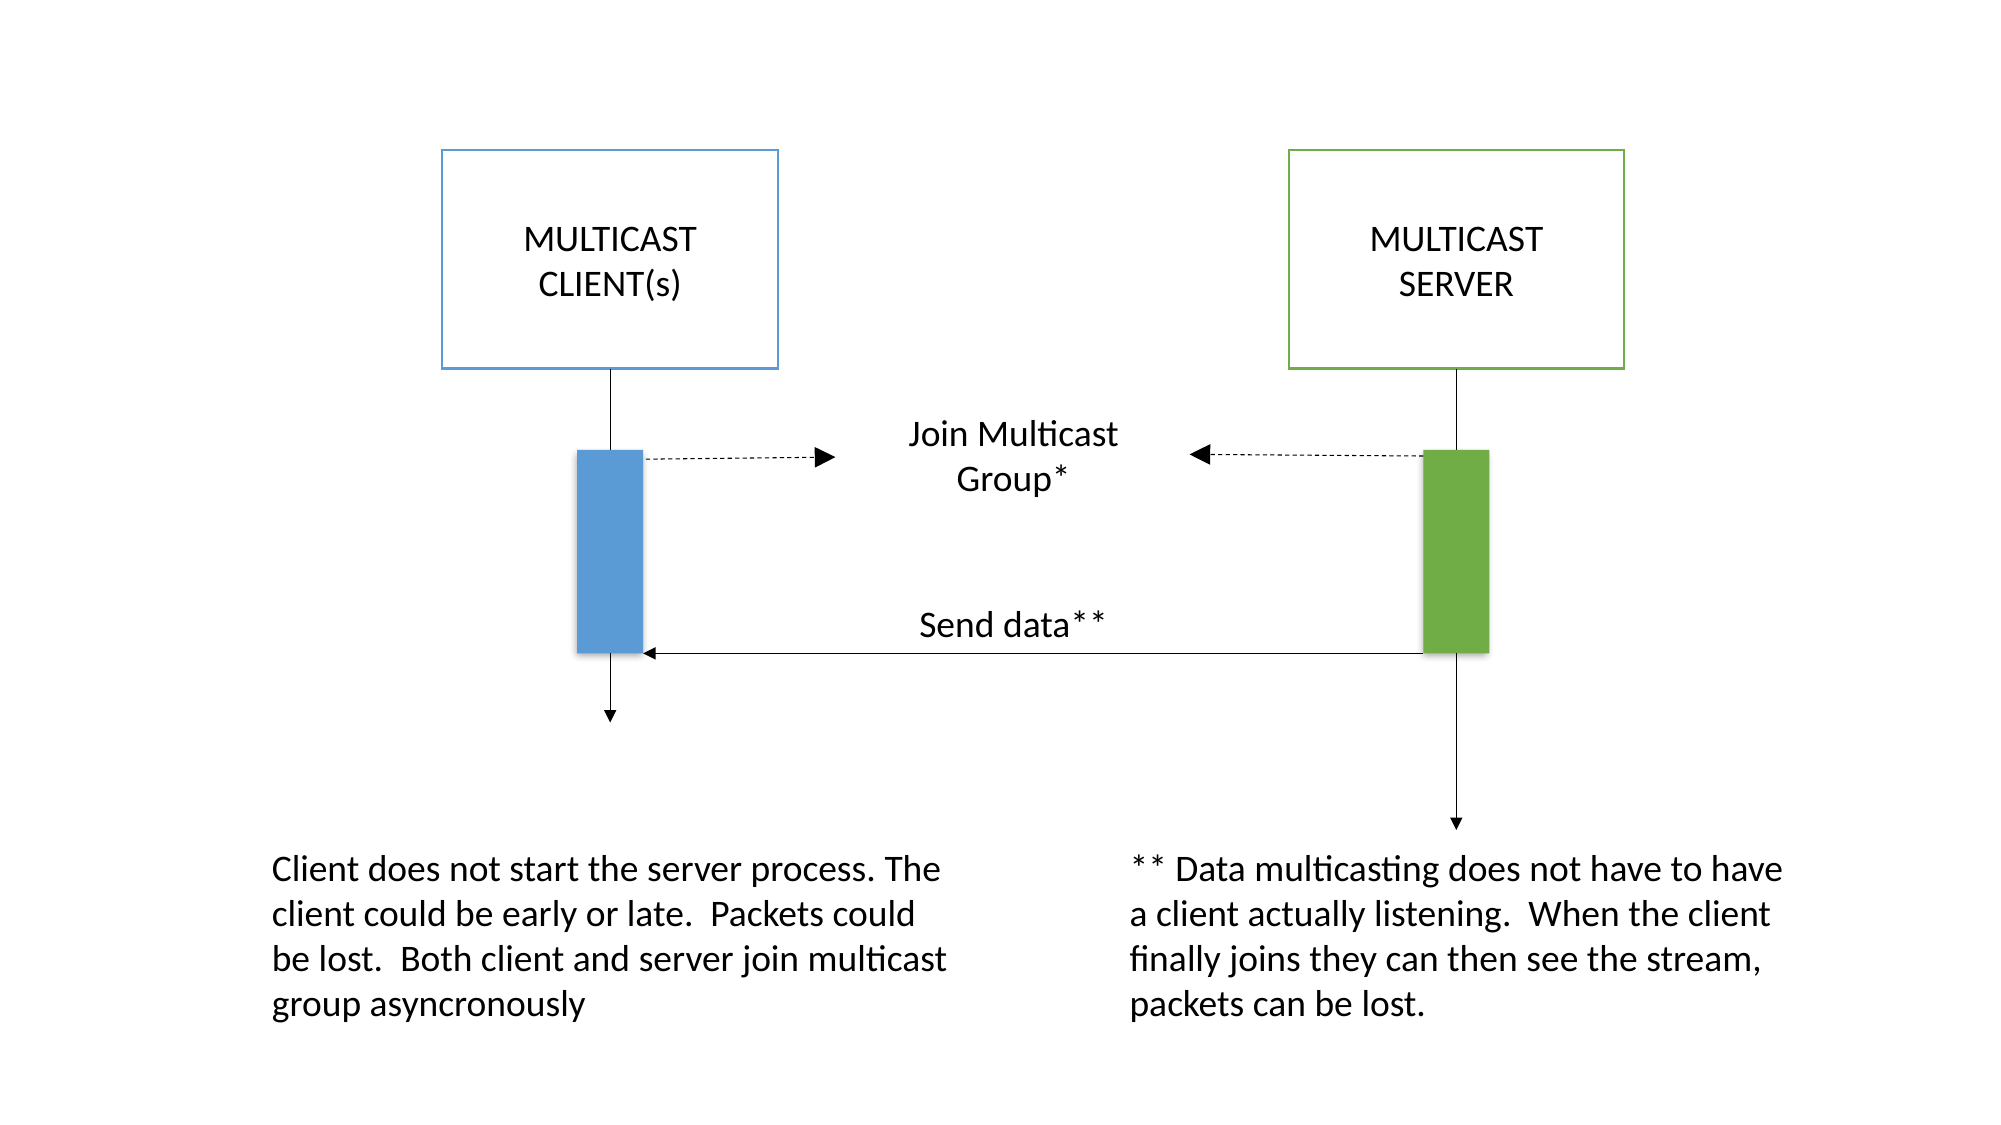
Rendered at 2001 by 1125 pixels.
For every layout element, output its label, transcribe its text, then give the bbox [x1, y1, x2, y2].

text_box ** Data multicasting does not have to have a client actually listening. When the client finally joins they can then see the stream, packets can be lost. [1114, 836, 1822, 1032]
text_box MULTICAST CLIENT(s) [441, 149, 779, 370]
text_box Client does not start the server process. The client could be early or late. Packets could be lost. Both client and server join multicast group asyncronously [257, 836, 964, 1032]
text_box [1422, 449, 1490, 654]
text_box [576, 449, 644, 654]
text_box MULTICAST SERVER [1288, 149, 1625, 370]
text_box Join Multicast Group* [838, 401, 1190, 507]
text_box Send data** [838, 592, 1190, 653]
